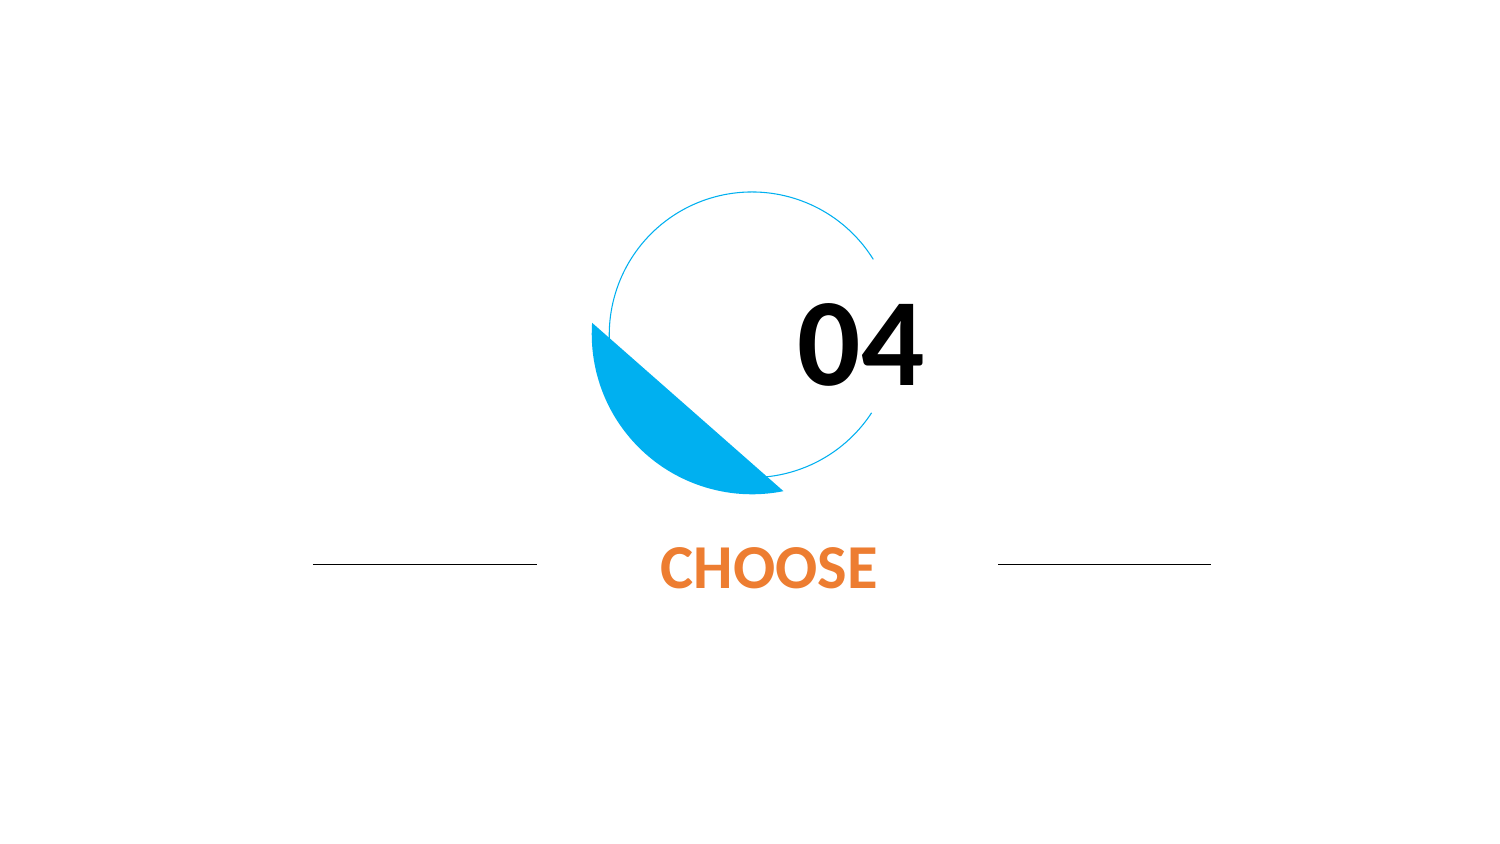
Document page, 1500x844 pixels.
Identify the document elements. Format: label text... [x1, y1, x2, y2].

text_box CHOOSE [520, 518, 1019, 609]
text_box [591, 173, 941, 495]
